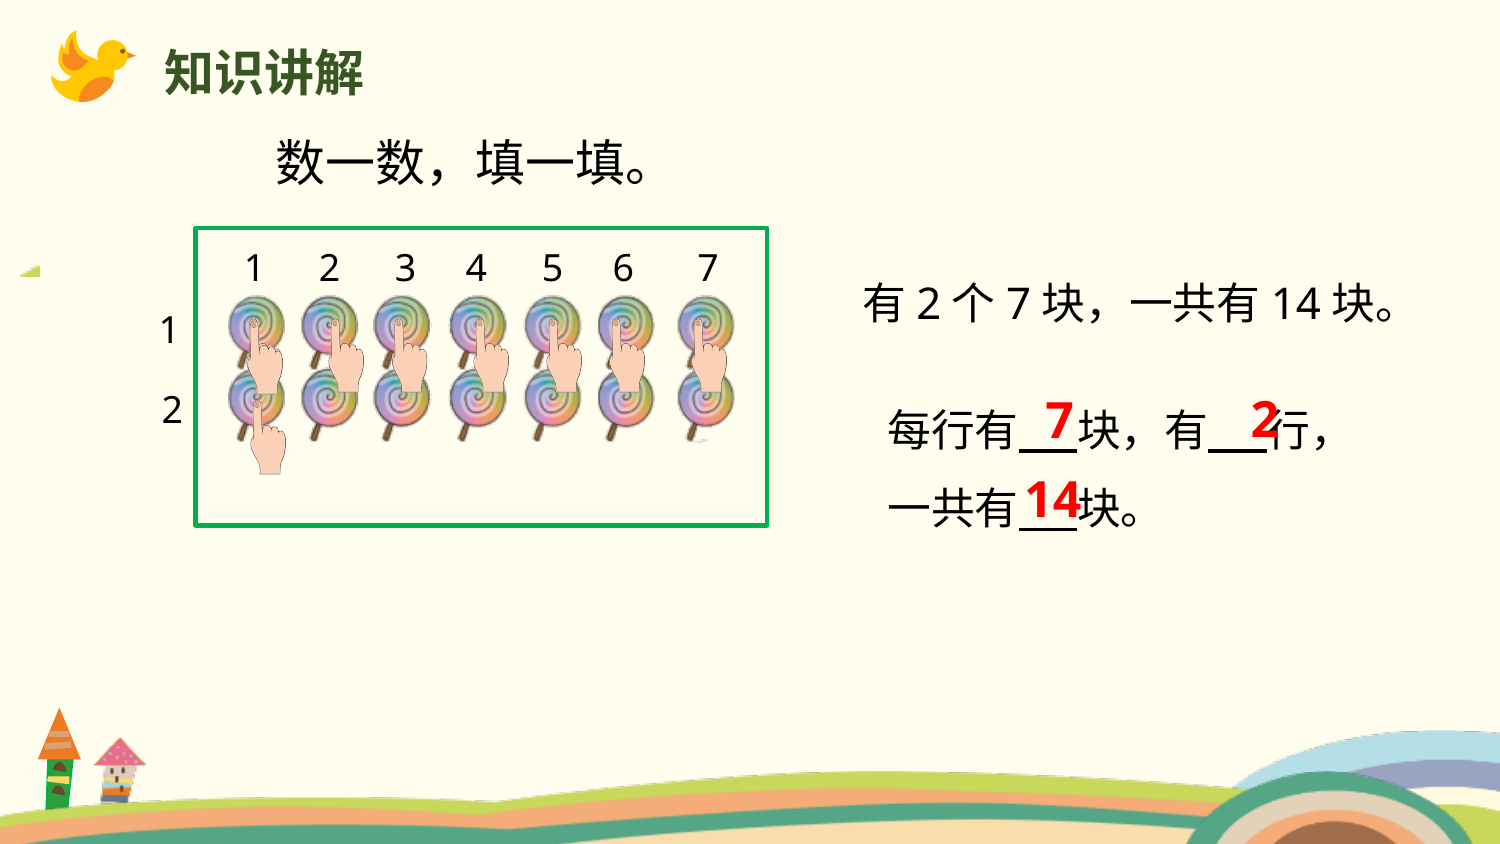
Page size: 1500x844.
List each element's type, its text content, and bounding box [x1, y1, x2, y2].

text_box 2 [150, 380, 195, 438]
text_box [195, 227, 768, 526]
text_box 数一数，填一填。 [264, 113, 1351, 197]
text_box 7 [1002, 365, 1118, 472]
text_box 14 [1012, 444, 1129, 551]
picture [0, 0, 1500, 844]
text_box 每行有 块，有 行， 一共有 块。 [875, 334, 1402, 587]
text_box 知识讲解 [152, 35, 376, 107]
text_box 2 [1207, 364, 1323, 472]
text_box 1 [147, 300, 192, 357]
text_box 有2个7块，一共有14块。 [851, 269, 1431, 334]
